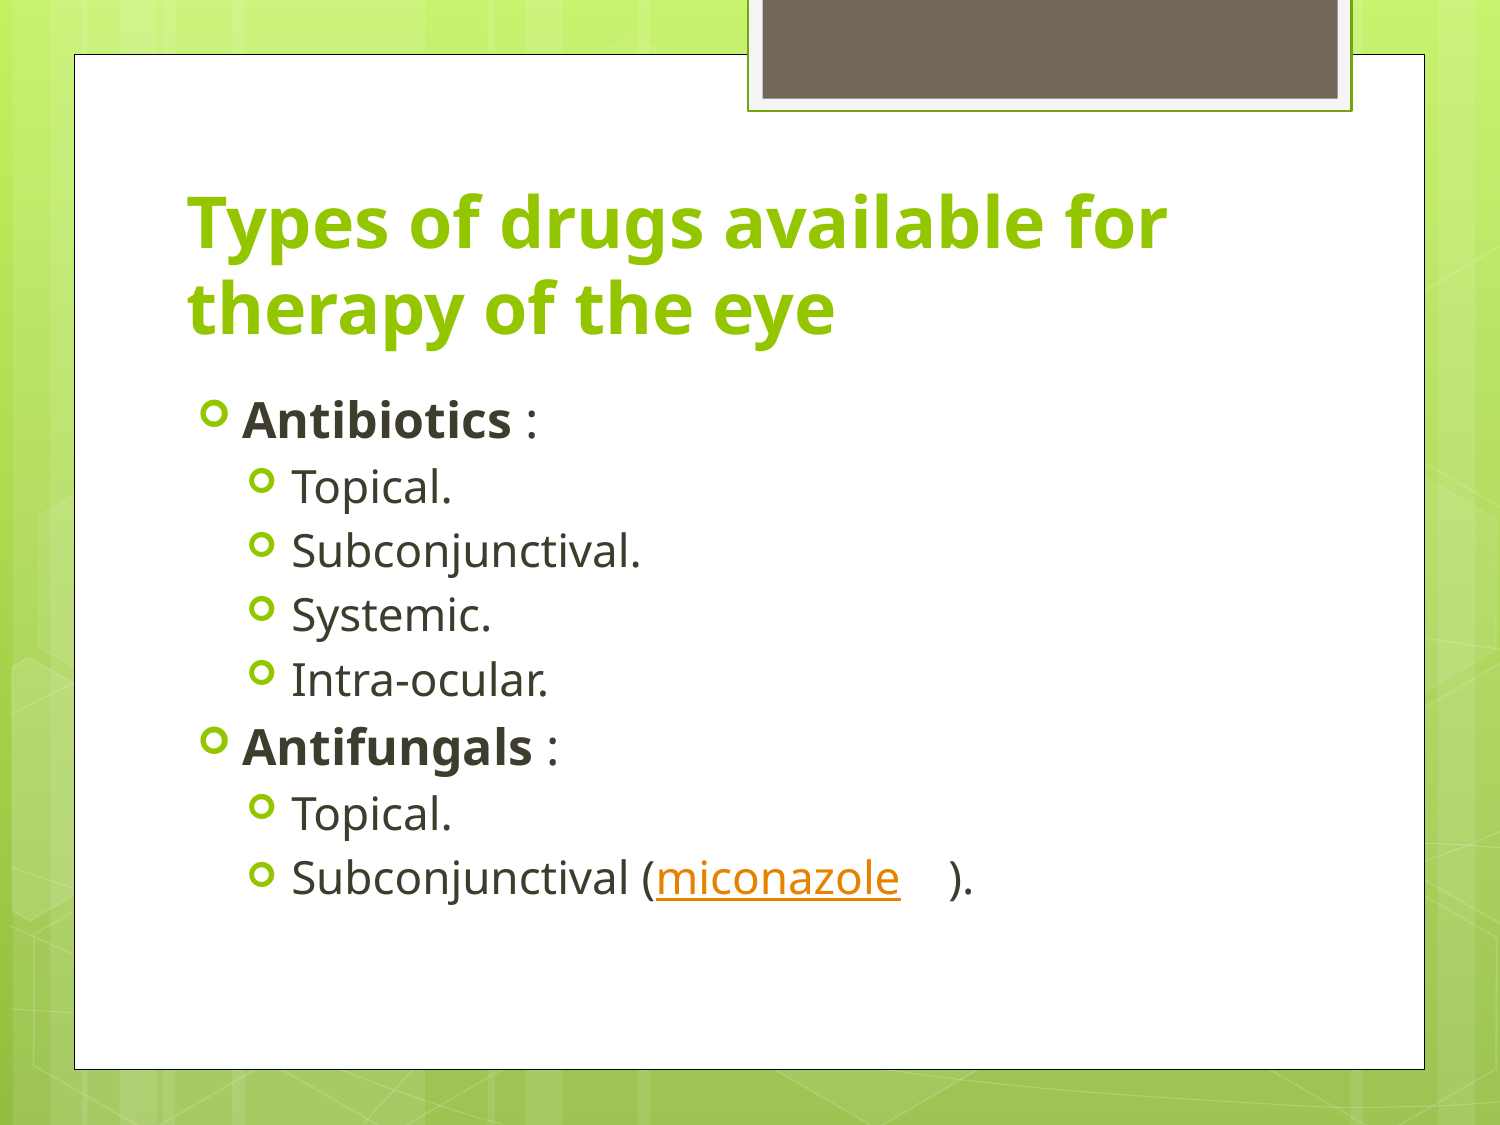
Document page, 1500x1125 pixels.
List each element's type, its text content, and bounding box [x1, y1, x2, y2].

list Antibiotics : Topical. Subconjunctival. Systemic. Intra-ocular. Antifungals : Topical. Subconjunctival (miconazole ). [171, 381, 1283, 957]
title Types of drugs available for therapy of the eye [171, 168, 1324, 357]
